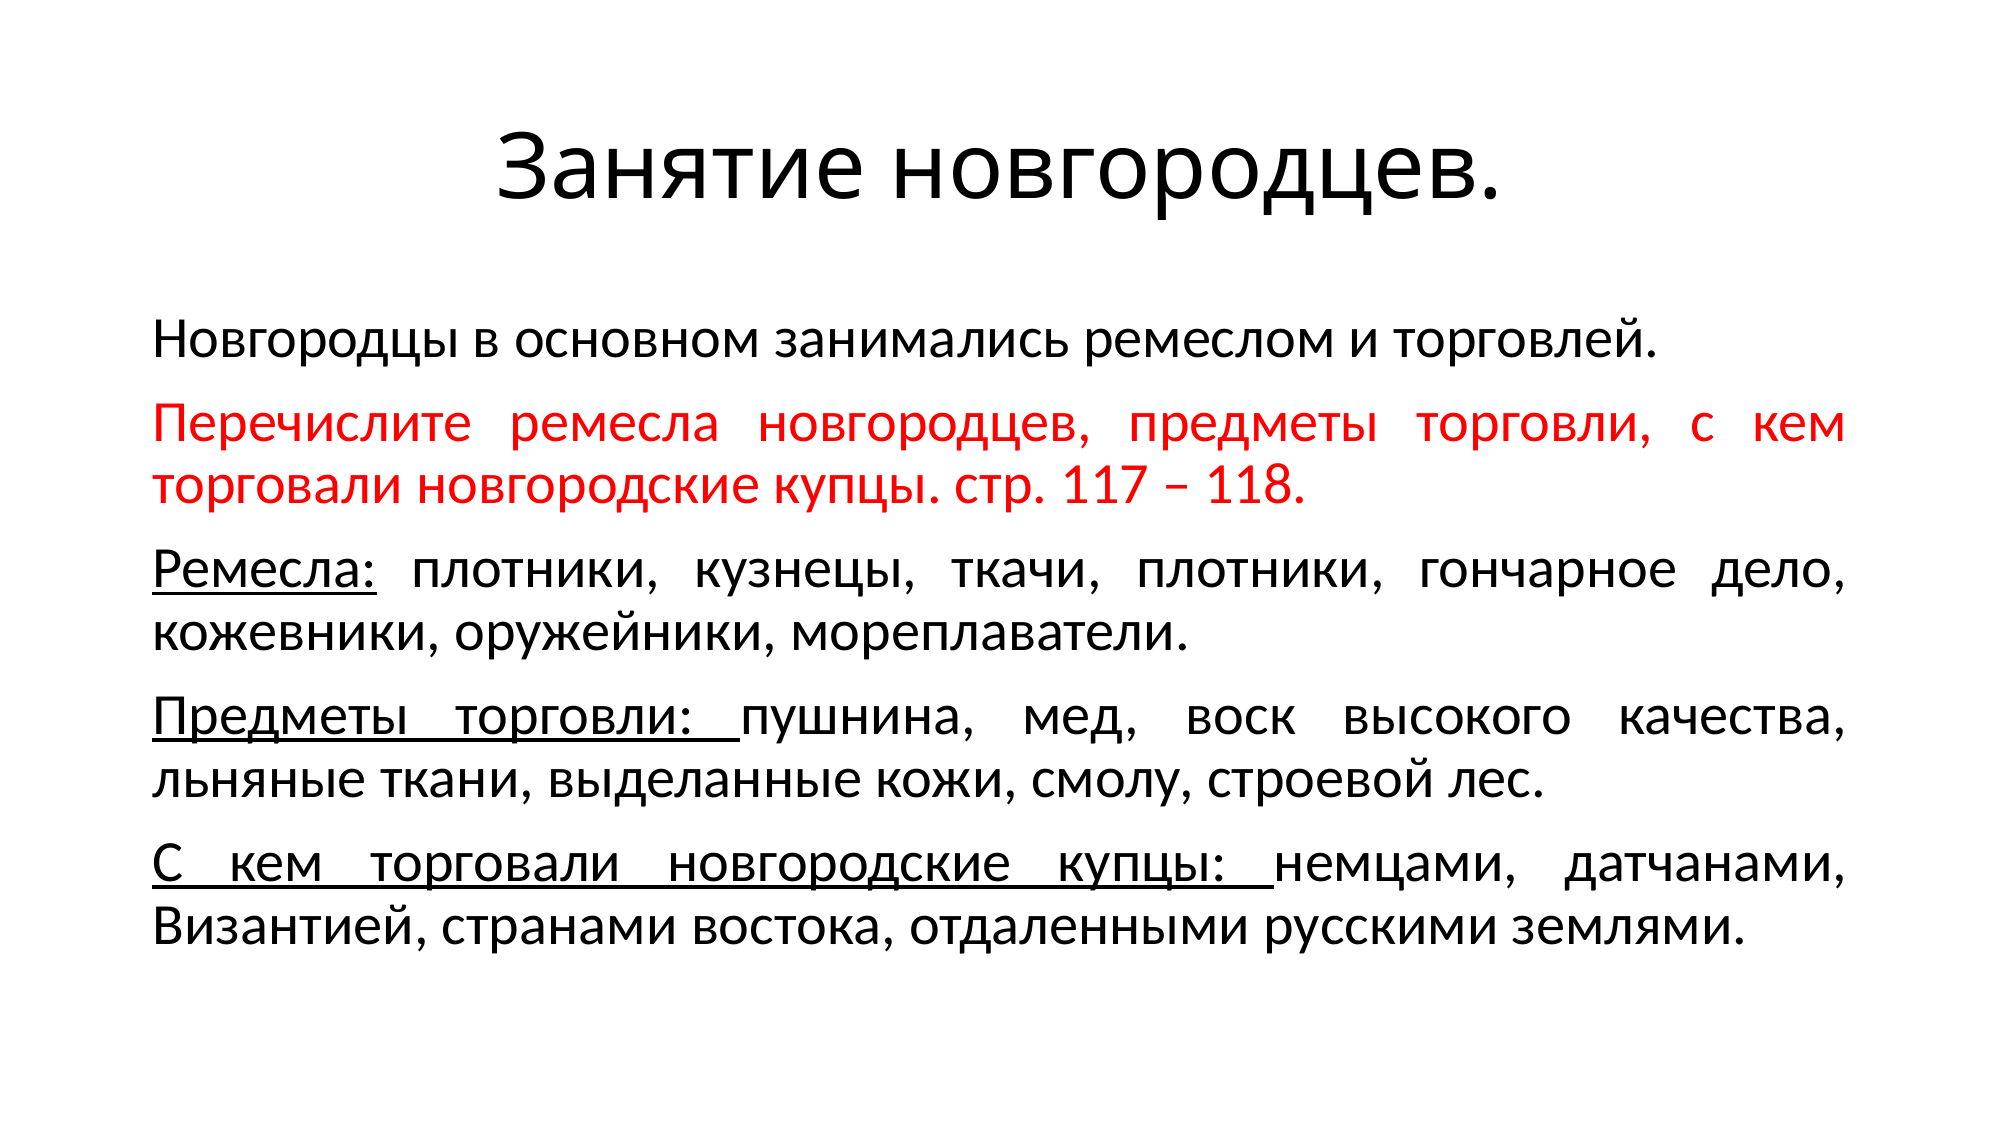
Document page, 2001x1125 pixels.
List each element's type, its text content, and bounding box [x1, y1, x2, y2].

list Новгородцы в основном занимались ремеслом и торговлей. Перечислите ремесла новгородцев, предметы торговли, с кем торговали новгородские купцы. стр. 117 – 118. Ремесла: плотники, кузнецы, ткачи, плотники, гончарное дело, кожевники, оружейники, мореплаватели. Предметы торговли: пушнина, мед, воск высокого качества, льняные ткани, выделанные кожи, смолу, строевой лес. С кем торговали новгородские купцы: немцами, датчанами, Византией, странами востока, отдаленными русскими землями. [137, 299, 1863, 1014]
title Занятие новгородцев. [137, 59, 1863, 278]
